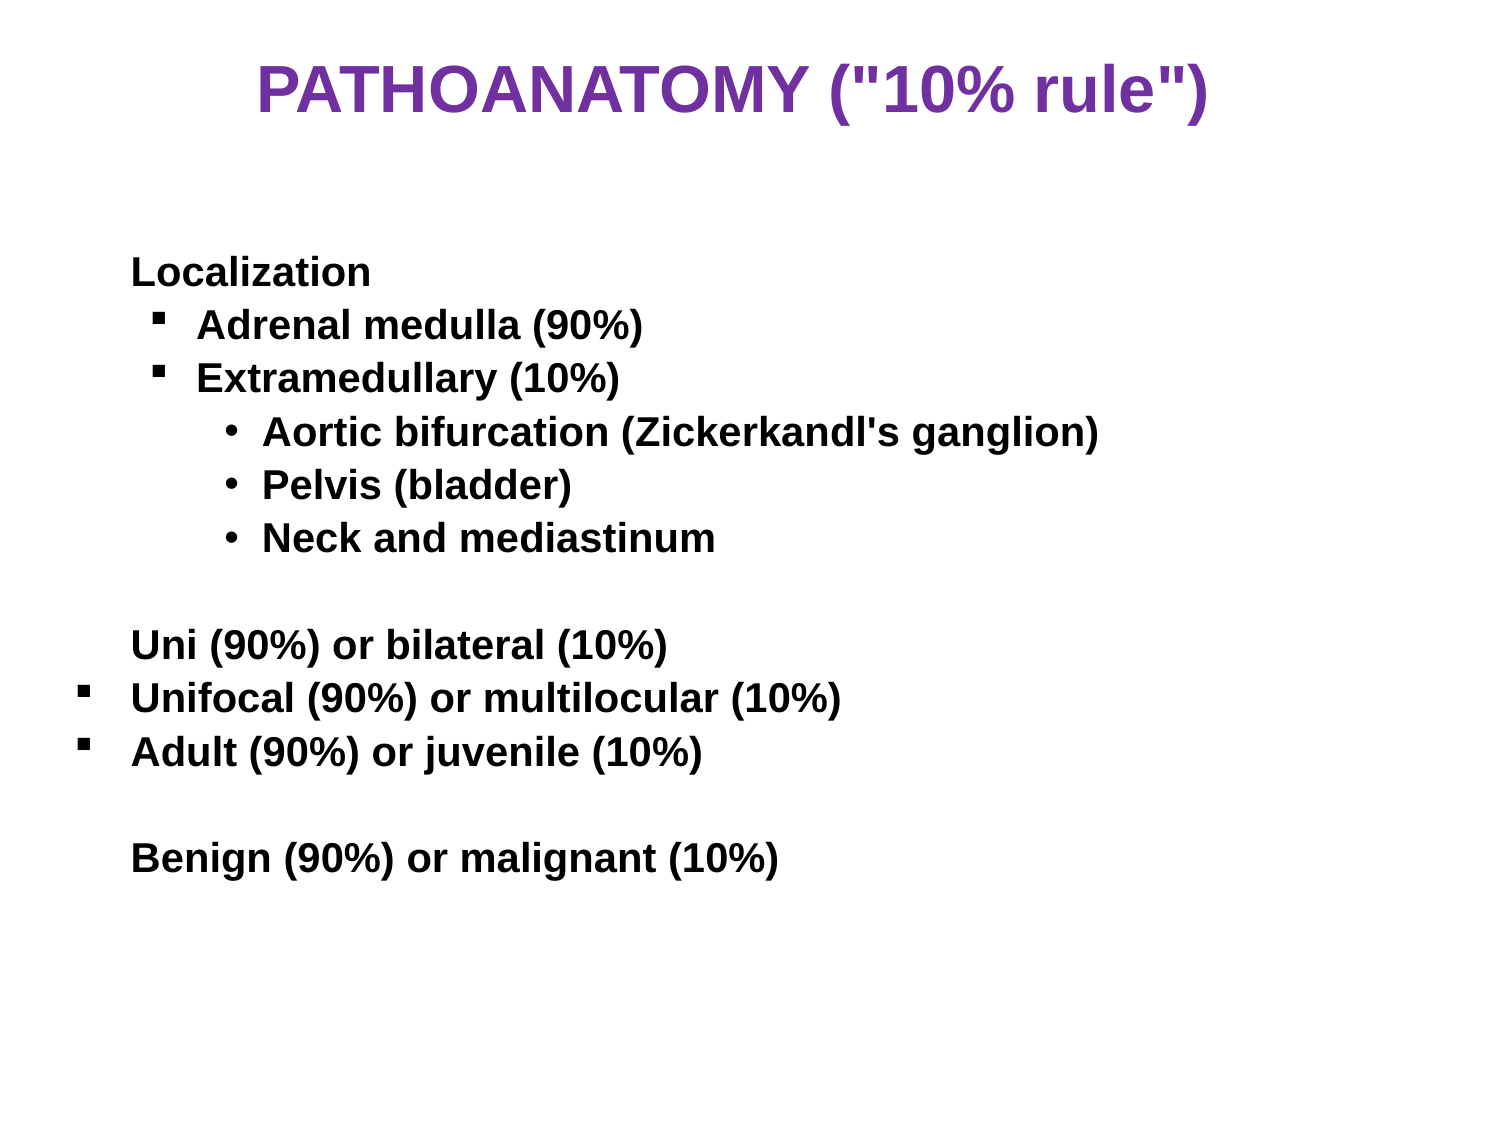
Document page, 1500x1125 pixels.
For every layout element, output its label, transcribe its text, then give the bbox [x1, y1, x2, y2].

title PATHOANATOMY ("10% rule") [0, 0, 1468, 173]
list Localization Adrenal medulla (90%) Extramedullary (10%) Aortic bifurcation (Zickerkandl's ganglion) Pelvis (bladder) Neck and mediastinum Uni (90%) or bilateral (10%) Unifocal (90%) or multilocular (10%) Adult (90%) or juvenile (10%) Benign (90%) or malignant (10%) [59, 173, 1500, 1051]
